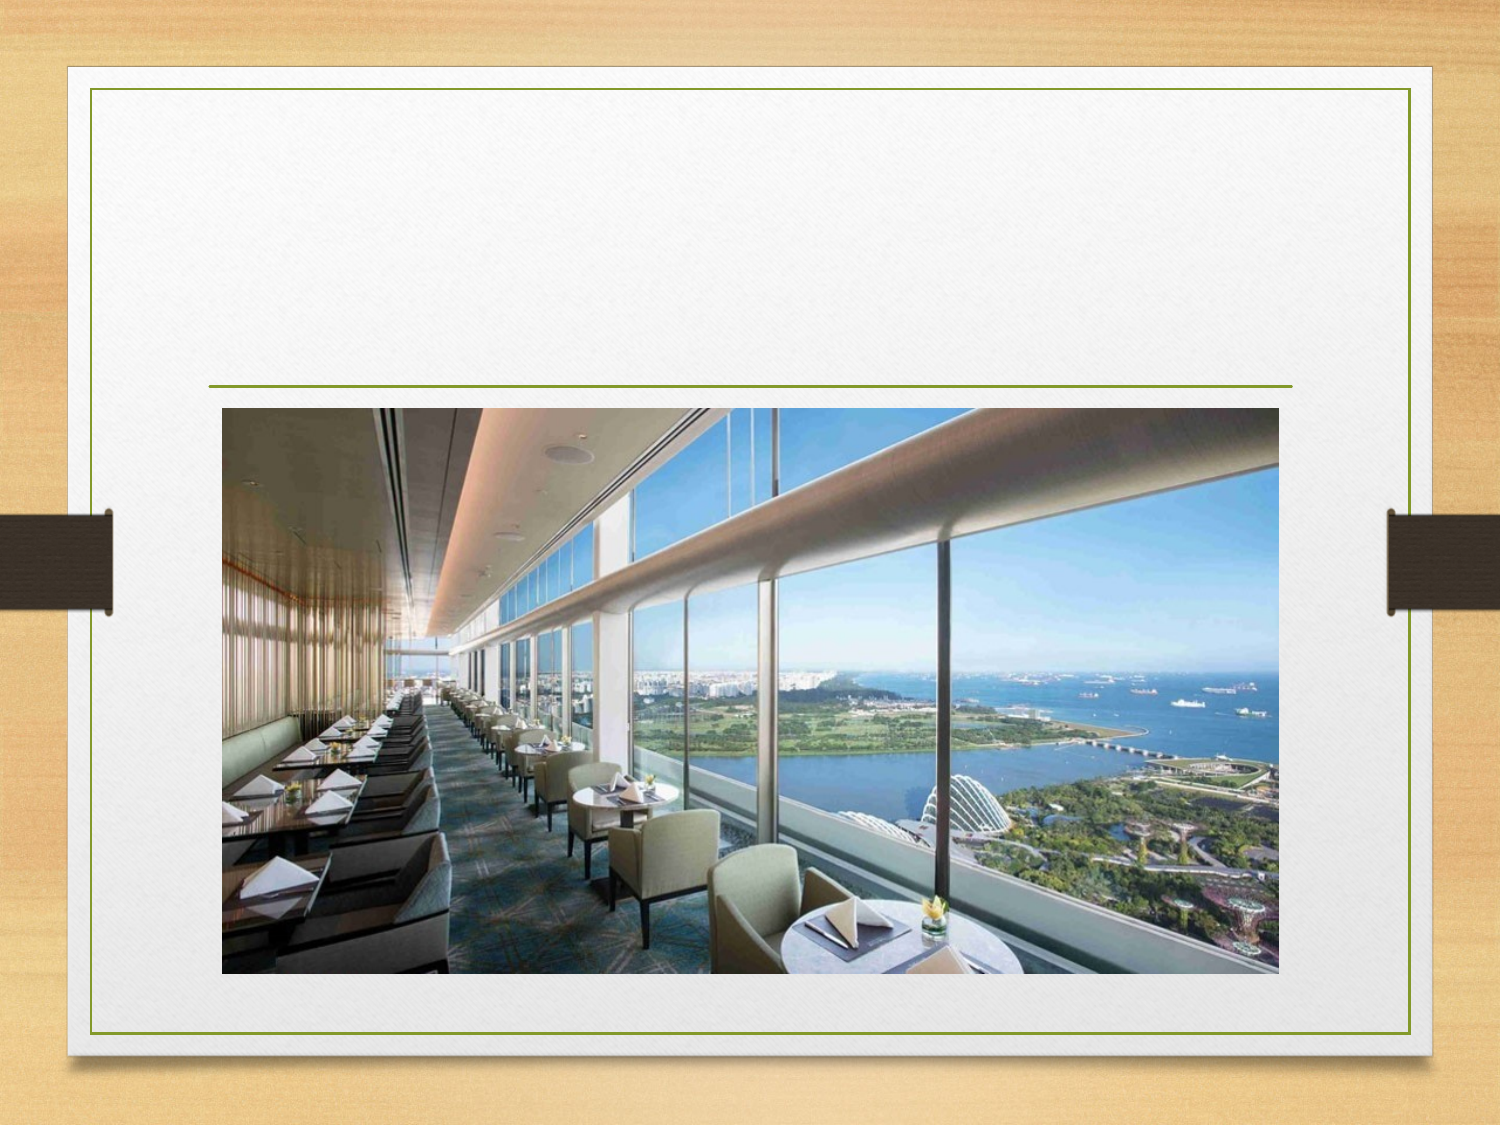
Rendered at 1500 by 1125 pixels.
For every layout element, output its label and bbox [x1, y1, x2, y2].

picture [0, 0, 1500, 1125]
list [222, 408, 1280, 974]
